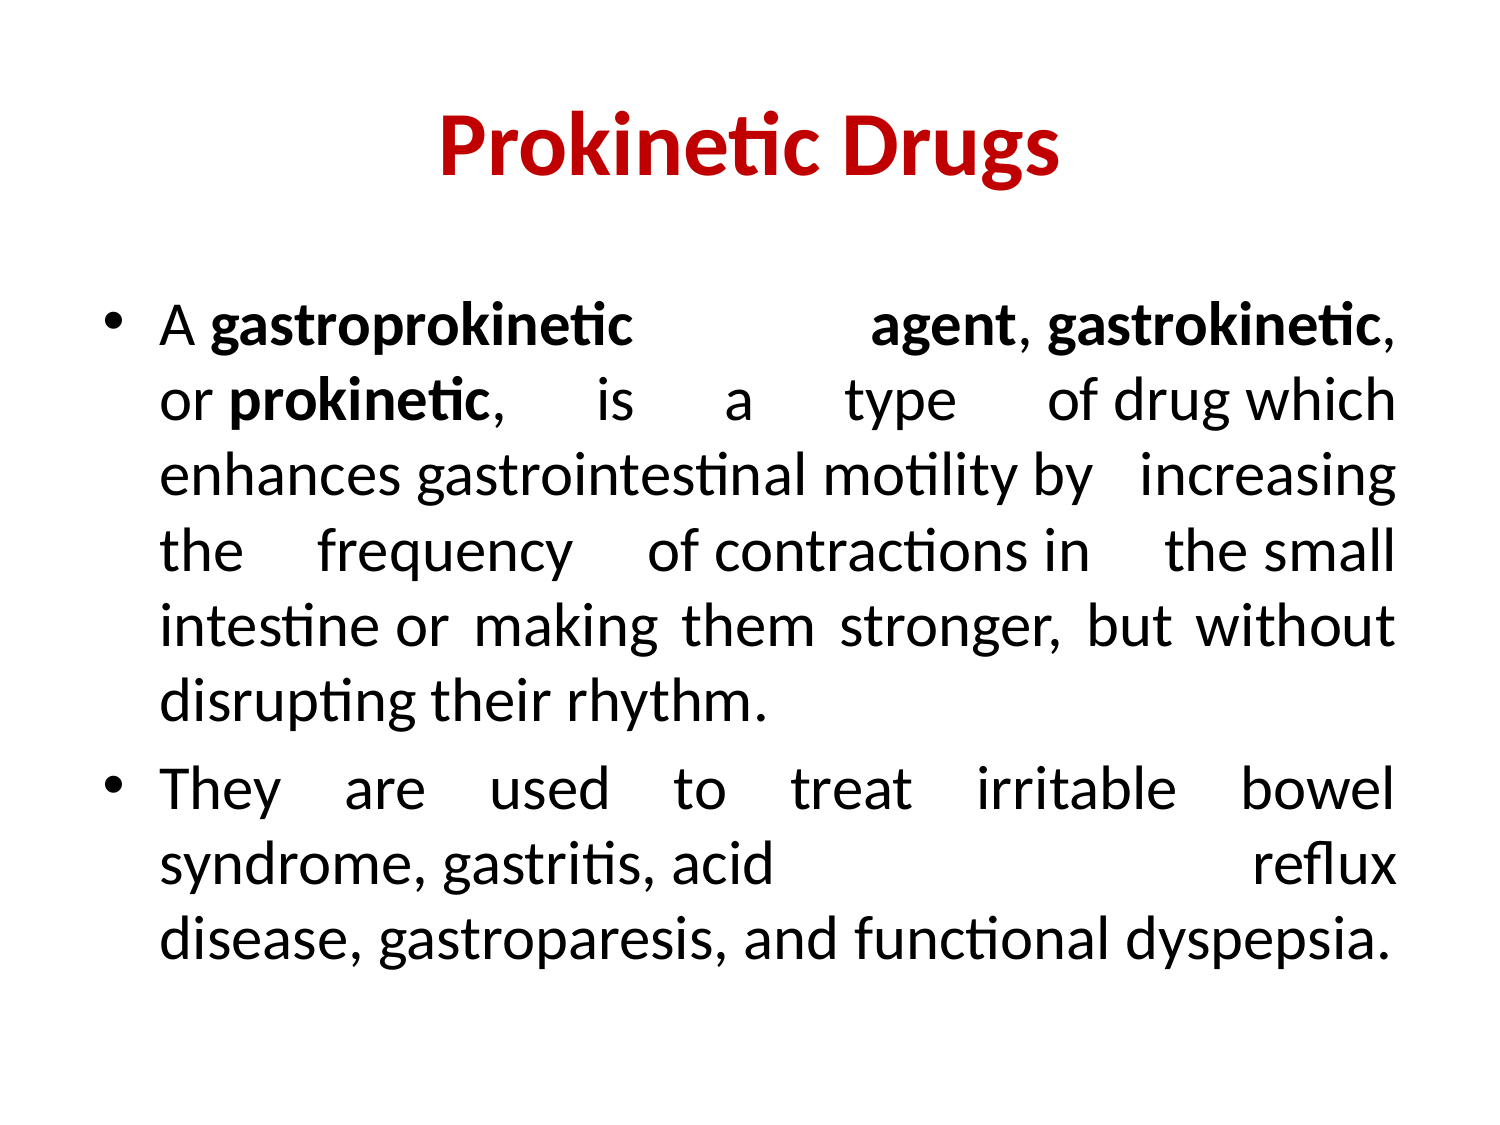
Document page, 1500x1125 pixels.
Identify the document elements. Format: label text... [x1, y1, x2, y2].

list A gastroprokinetic agent, gastrokinetic, or prokinetic, is a type of drug which enhances gastrointestinal motility by increasing the frequency of contractions in the small intestine or making them stronger, but without disrupting their rhythm. They are used to treat irritable bowel syndrome, gastritis, acid reflux disease, gastroparesis, and functional dyspepsia. [87, 275, 1413, 1013]
title Prokinetic Drugs [75, 45, 1425, 233]
